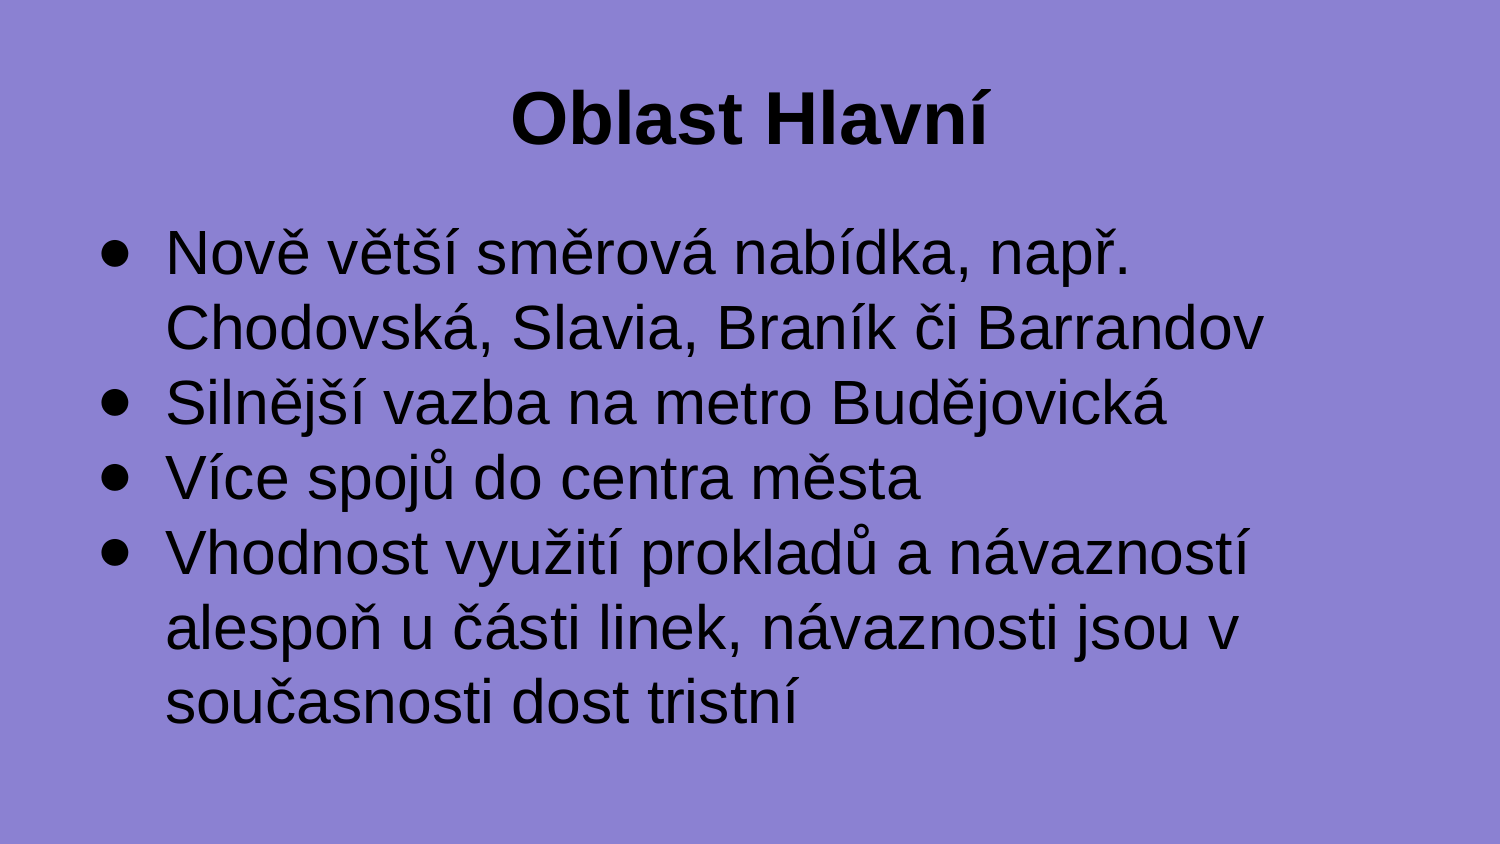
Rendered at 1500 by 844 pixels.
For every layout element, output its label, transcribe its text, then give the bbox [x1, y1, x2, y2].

title Oblast Hlavní [75, 3, 1425, 175]
list Nově větší směrová nabídka, např. Chodovská, Slavia, Braník či Barrandov Silnější vazba na metro Budějovická Více spojů do centra města Vhodnost využití prokladů a návazností alespoň u části linek, návaznosti jsou v současnosti dost tristní [75, 196, 1425, 752]
